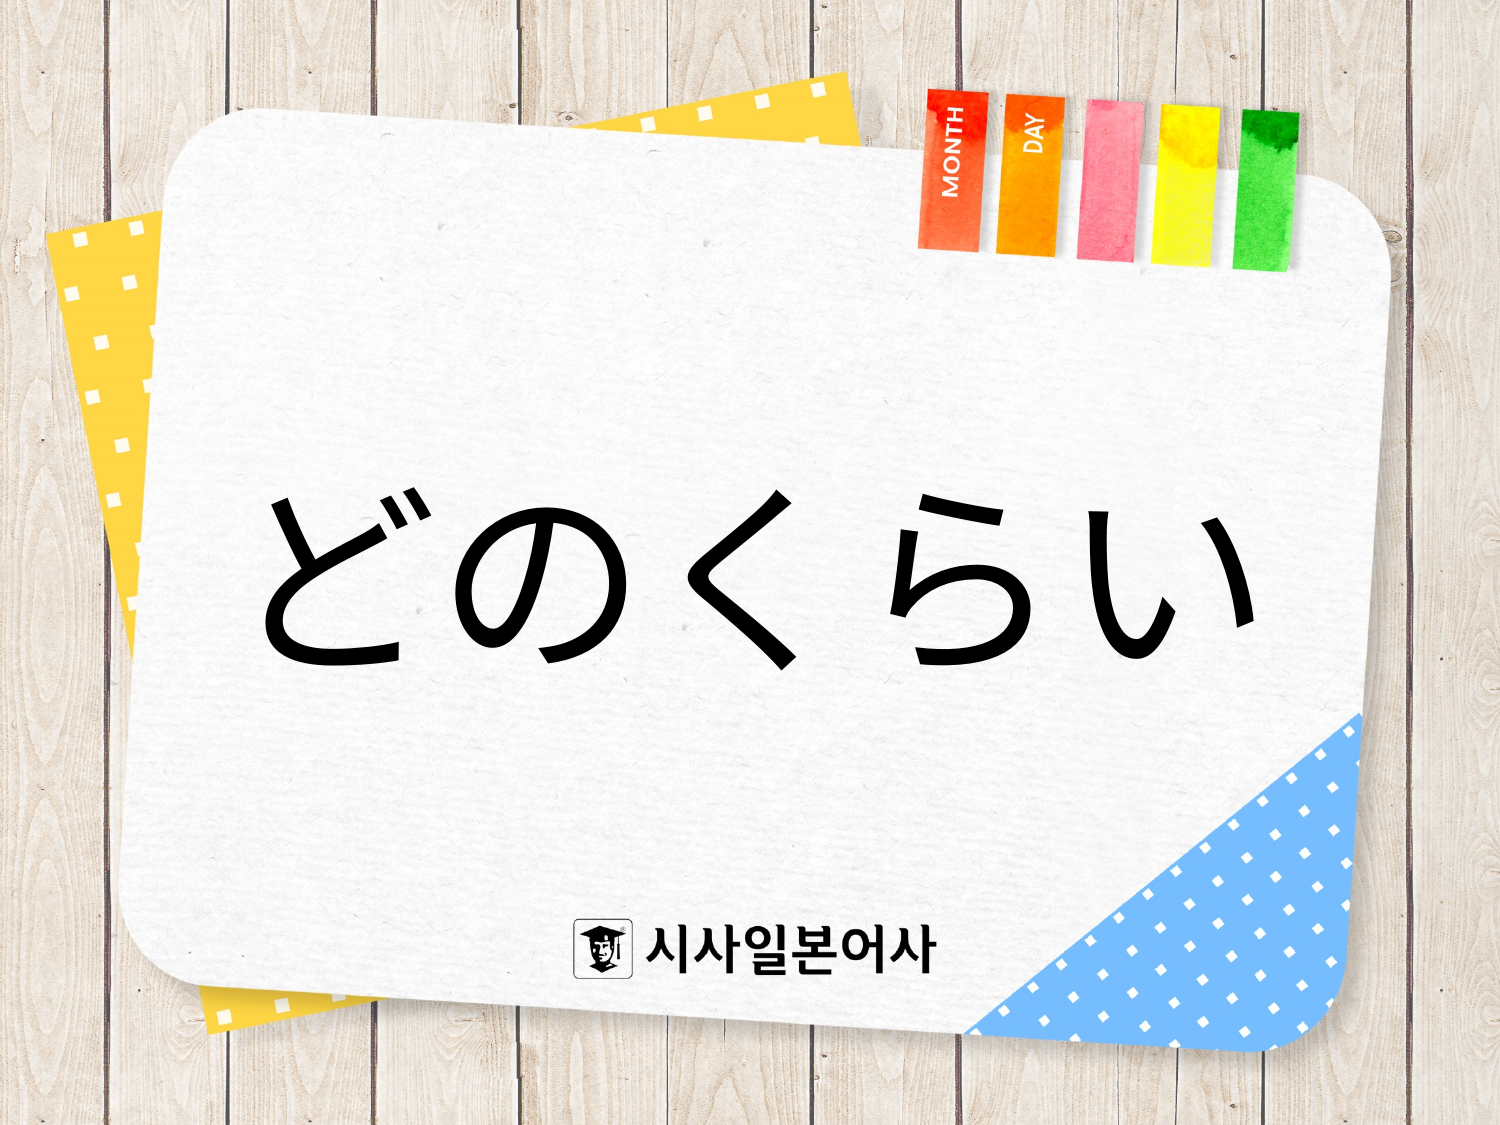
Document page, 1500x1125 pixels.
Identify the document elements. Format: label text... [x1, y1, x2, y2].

title どのくらい [75, 338, 1425, 811]
picture [0, 0, 1500, 1125]
